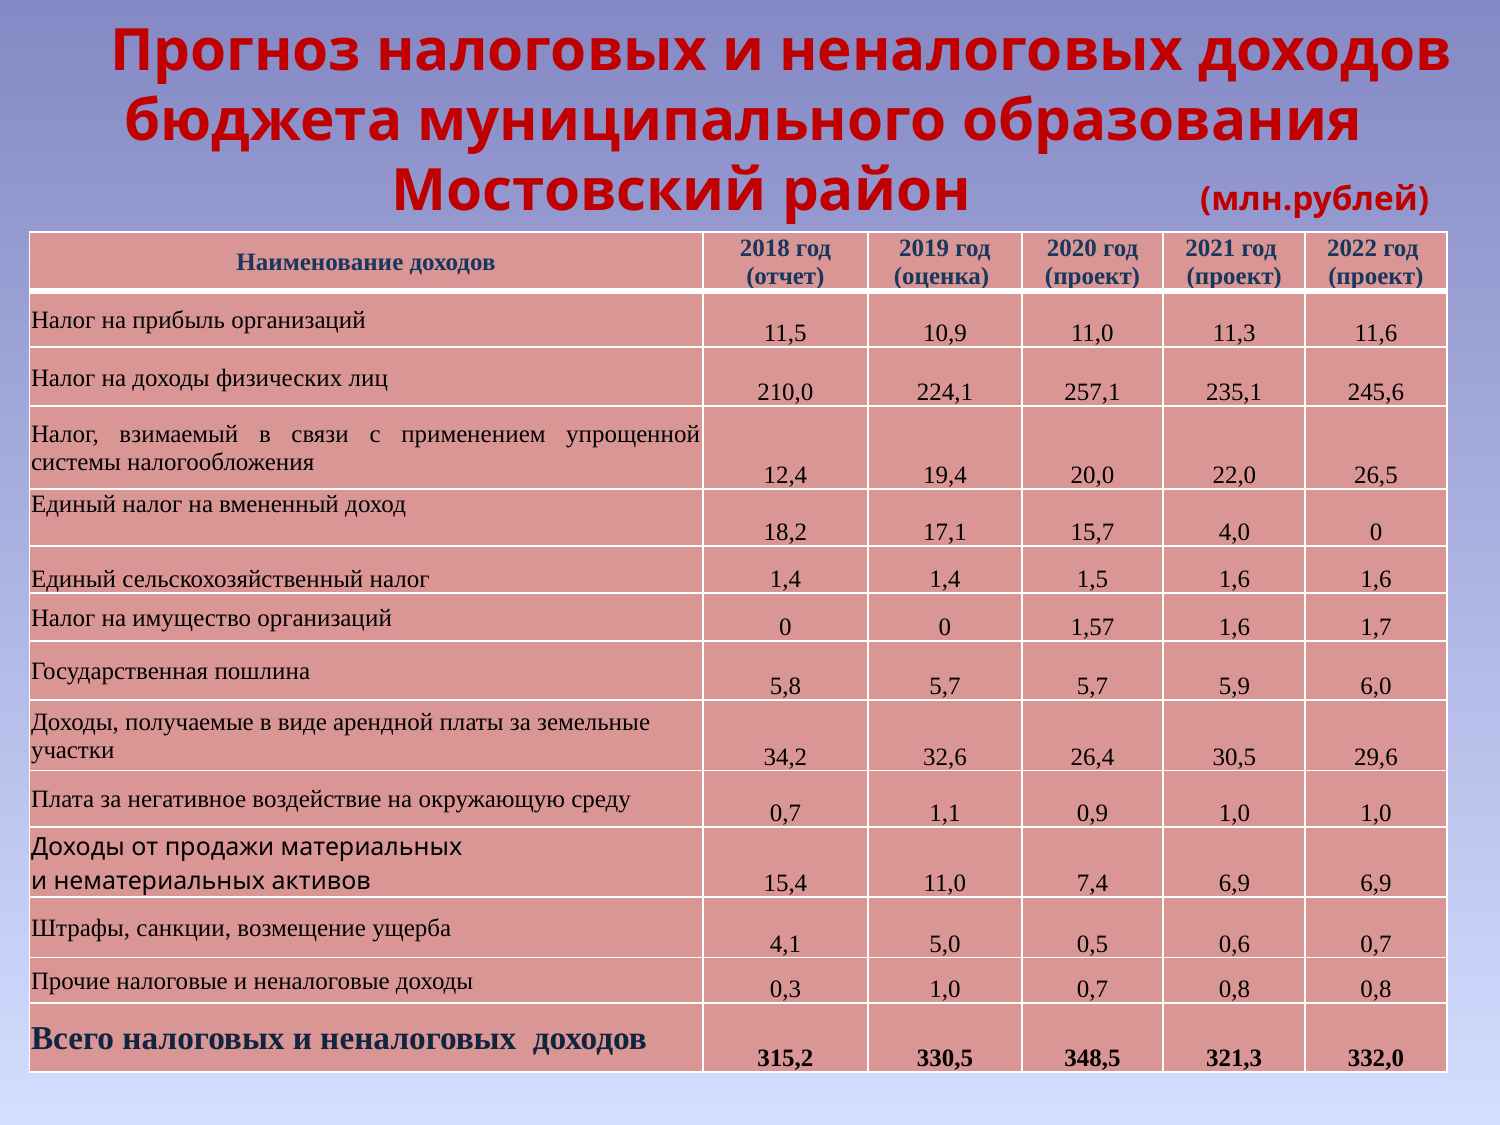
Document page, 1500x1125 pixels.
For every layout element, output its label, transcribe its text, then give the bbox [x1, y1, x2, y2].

table_cell 12,4 [704, 407, 867, 488]
table_cell 20,0 [1023, 407, 1162, 488]
table_header 2018 год (отчет) [704, 233, 867, 288]
table_cell 32,6 [869, 701, 1021, 770]
table_cell 1,6 [1164, 594, 1304, 640]
table_cell Доходы, получаемые в виде арендной платы за земельные участки [30, 701, 702, 770]
table_cell Налог на имущество организаций [30, 594, 702, 640]
table_cell 5,0 [869, 898, 1021, 957]
table_cell 30,5 [1164, 701, 1304, 770]
table_cell 0,7 [1306, 898, 1446, 957]
table_cell 7,4 [1023, 828, 1162, 896]
table_cell 1,0 [1306, 771, 1446, 826]
table_header 2020 год (проект) [1023, 233, 1162, 288]
table_cell 1,6 [1306, 547, 1446, 592]
table_cell 4,1 [704, 898, 867, 957]
table_cell 11,3 [1164, 294, 1304, 346]
table_cell 34,2 [704, 701, 867, 770]
table_cell 0,8 [1164, 958, 1304, 1002]
table_cell 1,4 [704, 547, 867, 592]
table_cell 330,5 [869, 1004, 1021, 1071]
table_cell 0 [1306, 490, 1446, 545]
table_cell 19,4 [869, 407, 1021, 488]
table_cell 26,4 [1023, 701, 1162, 770]
table_cell 5,7 [869, 642, 1021, 699]
table_cell 224,1 [869, 348, 1021, 405]
table_cell 0,9 [1023, 771, 1162, 826]
table_cell 1,1 [869, 771, 1021, 826]
table_cell 15,4 [704, 828, 867, 896]
table_cell 210,0 [704, 348, 867, 405]
table_cell 1,6 [1164, 547, 1304, 592]
table_cell 5,9 [1164, 642, 1304, 699]
table_cell 15,7 [1023, 490, 1162, 545]
table_header 2019 год (оценка) [869, 233, 1021, 288]
table_cell 257,1 [1023, 348, 1162, 405]
table_cell 11,0 [869, 828, 1021, 896]
table_cell 1,7 [1306, 594, 1446, 640]
table_cell 0,6 [1164, 898, 1304, 957]
table_cell 29,6 [1306, 701, 1446, 770]
table_cell 6,9 [1306, 828, 1446, 896]
table_cell 1,0 [869, 958, 1021, 1002]
table_cell Штрафы, санкции, возмещение ущерба [30, 898, 702, 957]
table_cell 0,7 [704, 771, 867, 826]
table_cell 348,5 [1023, 1004, 1162, 1071]
table_cell 6,0 [1306, 642, 1446, 699]
title Прогноз налоговых и неналоговых доходов бюджета муниципального образования Мостовский район (млн.рублей) [41, 101, 1500, 173]
table_cell Плата за негативное воздействие на окружающую среду [30, 771, 702, 826]
table_cell 235,1 [1164, 348, 1304, 405]
table_cell 321,3 [1164, 1004, 1304, 1071]
table_cell Налог на прибыль организаций [30, 294, 702, 346]
table_header 2021 год (проект) [1164, 233, 1304, 288]
table_header 2022 год (проект) [1306, 233, 1446, 288]
table_cell 5,8 [704, 642, 867, 699]
table_cell 5,7 [1023, 642, 1162, 699]
table_cell 22,0 [1164, 407, 1304, 488]
table_cell 0,5 [1023, 898, 1162, 957]
table_cell 17,1 [869, 490, 1021, 545]
table_header Наименование доходов [30, 233, 702, 288]
table_cell 245,6 [1306, 348, 1446, 405]
table_cell 1,0 [1164, 771, 1304, 826]
table_cell Доходы от продажи материальных и нематериальных активов [30, 828, 702, 896]
table_cell 1,5 [1023, 547, 1162, 592]
table_cell 1,4 [869, 547, 1021, 592]
table_cell 0 [704, 594, 867, 640]
table_cell 6,9 [1164, 828, 1304, 896]
table_cell 0,3 [704, 958, 867, 1002]
table_cell Налог, взимаемый в связи с применением упрощенной системы налогообложения [30, 407, 702, 488]
table_cell Единый налог на вмененный доход [30, 490, 702, 545]
table_cell 0,7 [1023, 958, 1162, 1002]
table_cell 10,9 [869, 294, 1021, 346]
table_cell 4,0 [1164, 490, 1304, 545]
table_cell 332,0 [1306, 1004, 1446, 1071]
table_cell 18,2 [704, 490, 867, 545]
table_cell 26,5 [1306, 407, 1446, 488]
table_cell 11,5 [704, 294, 867, 346]
table_cell 1,57 [1023, 594, 1162, 640]
table_cell Налог на доходы физических лиц [30, 348, 702, 405]
table_cell Единый сельскохозяйственный налог [30, 547, 702, 592]
table_cell 11,6 [1306, 294, 1446, 346]
table_cell 0 [869, 594, 1021, 640]
table_cell Прочие налоговые и неналоговые доходы [30, 958, 702, 1002]
table_cell 11,0 [1023, 294, 1162, 346]
table_cell Всего налоговых и неналоговых доходов [30, 1004, 702, 1071]
table_cell 0,8 [1306, 958, 1446, 1002]
table_cell 315,2 [704, 1004, 867, 1071]
table_cell Государственная пошлина [30, 642, 702, 699]
